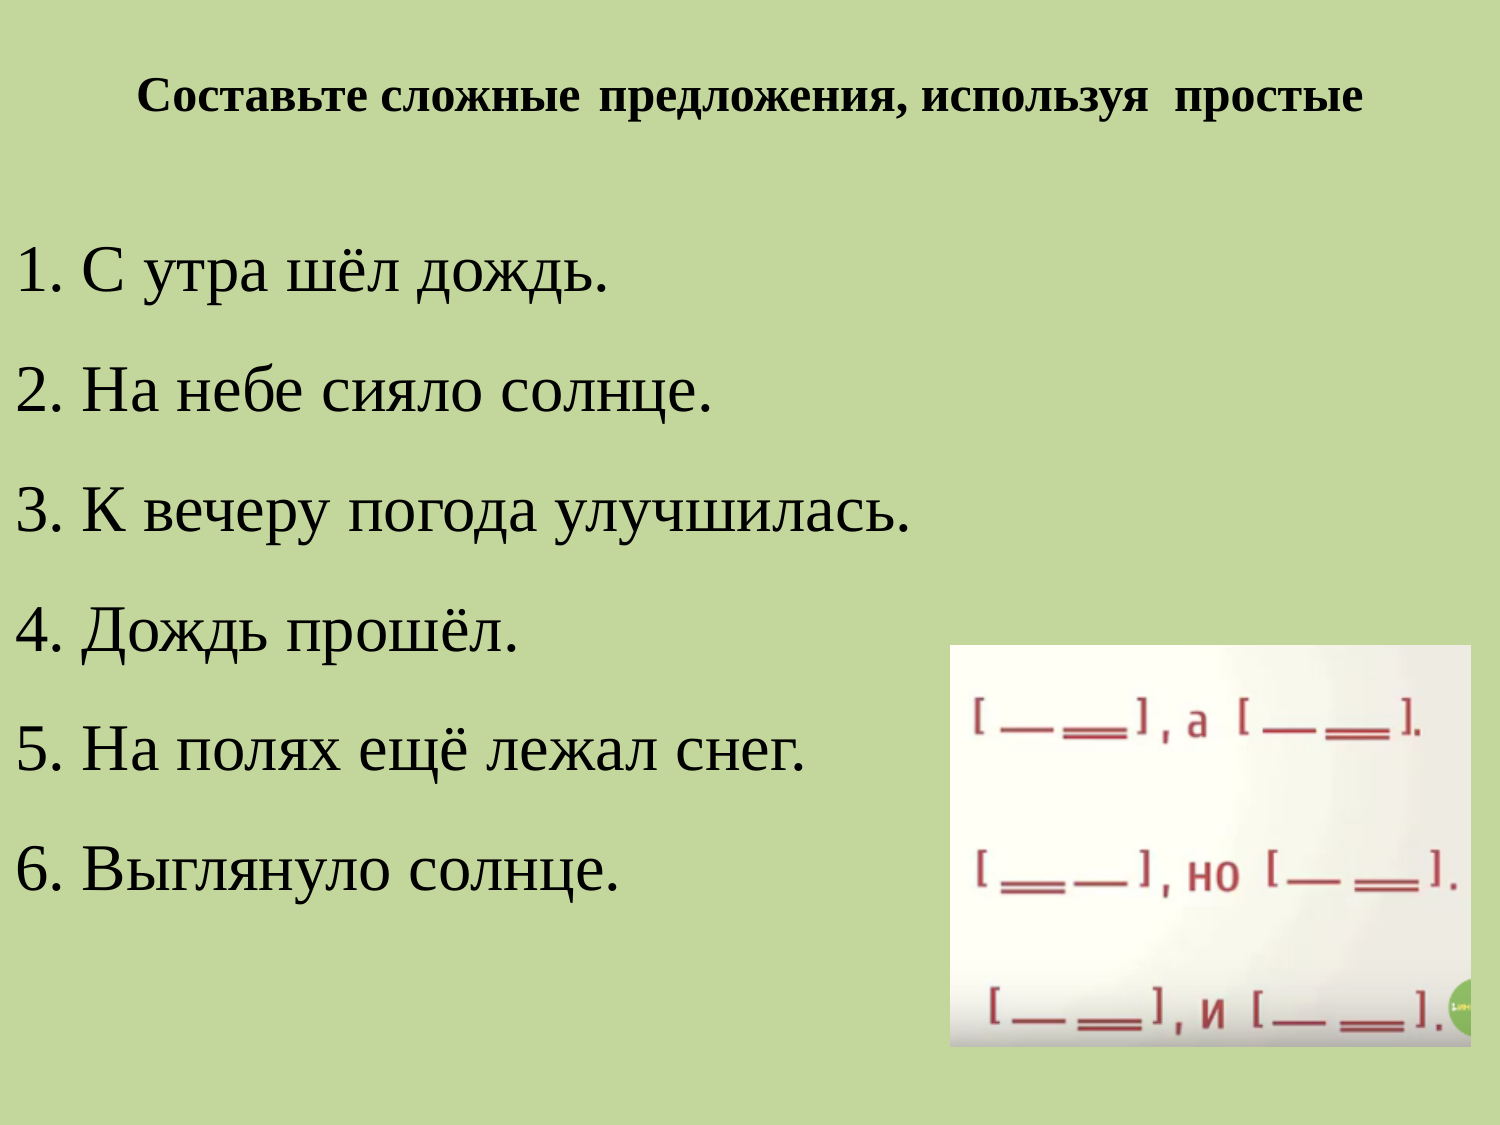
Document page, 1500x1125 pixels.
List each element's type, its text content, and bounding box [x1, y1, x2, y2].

picture [950, 644, 1471, 1048]
text_box 1. С утра шёл дождь. 2. На небе сияло солнце. 3. К вечеру погода улучшилась. 4. Дождь прошёл. 5. На полях ещё лежал снег. 6. Выглянуло солнце. [0, 176, 939, 1032]
text_box Составьте сложные предложения, используя простые [0, 54, 1500, 130]
